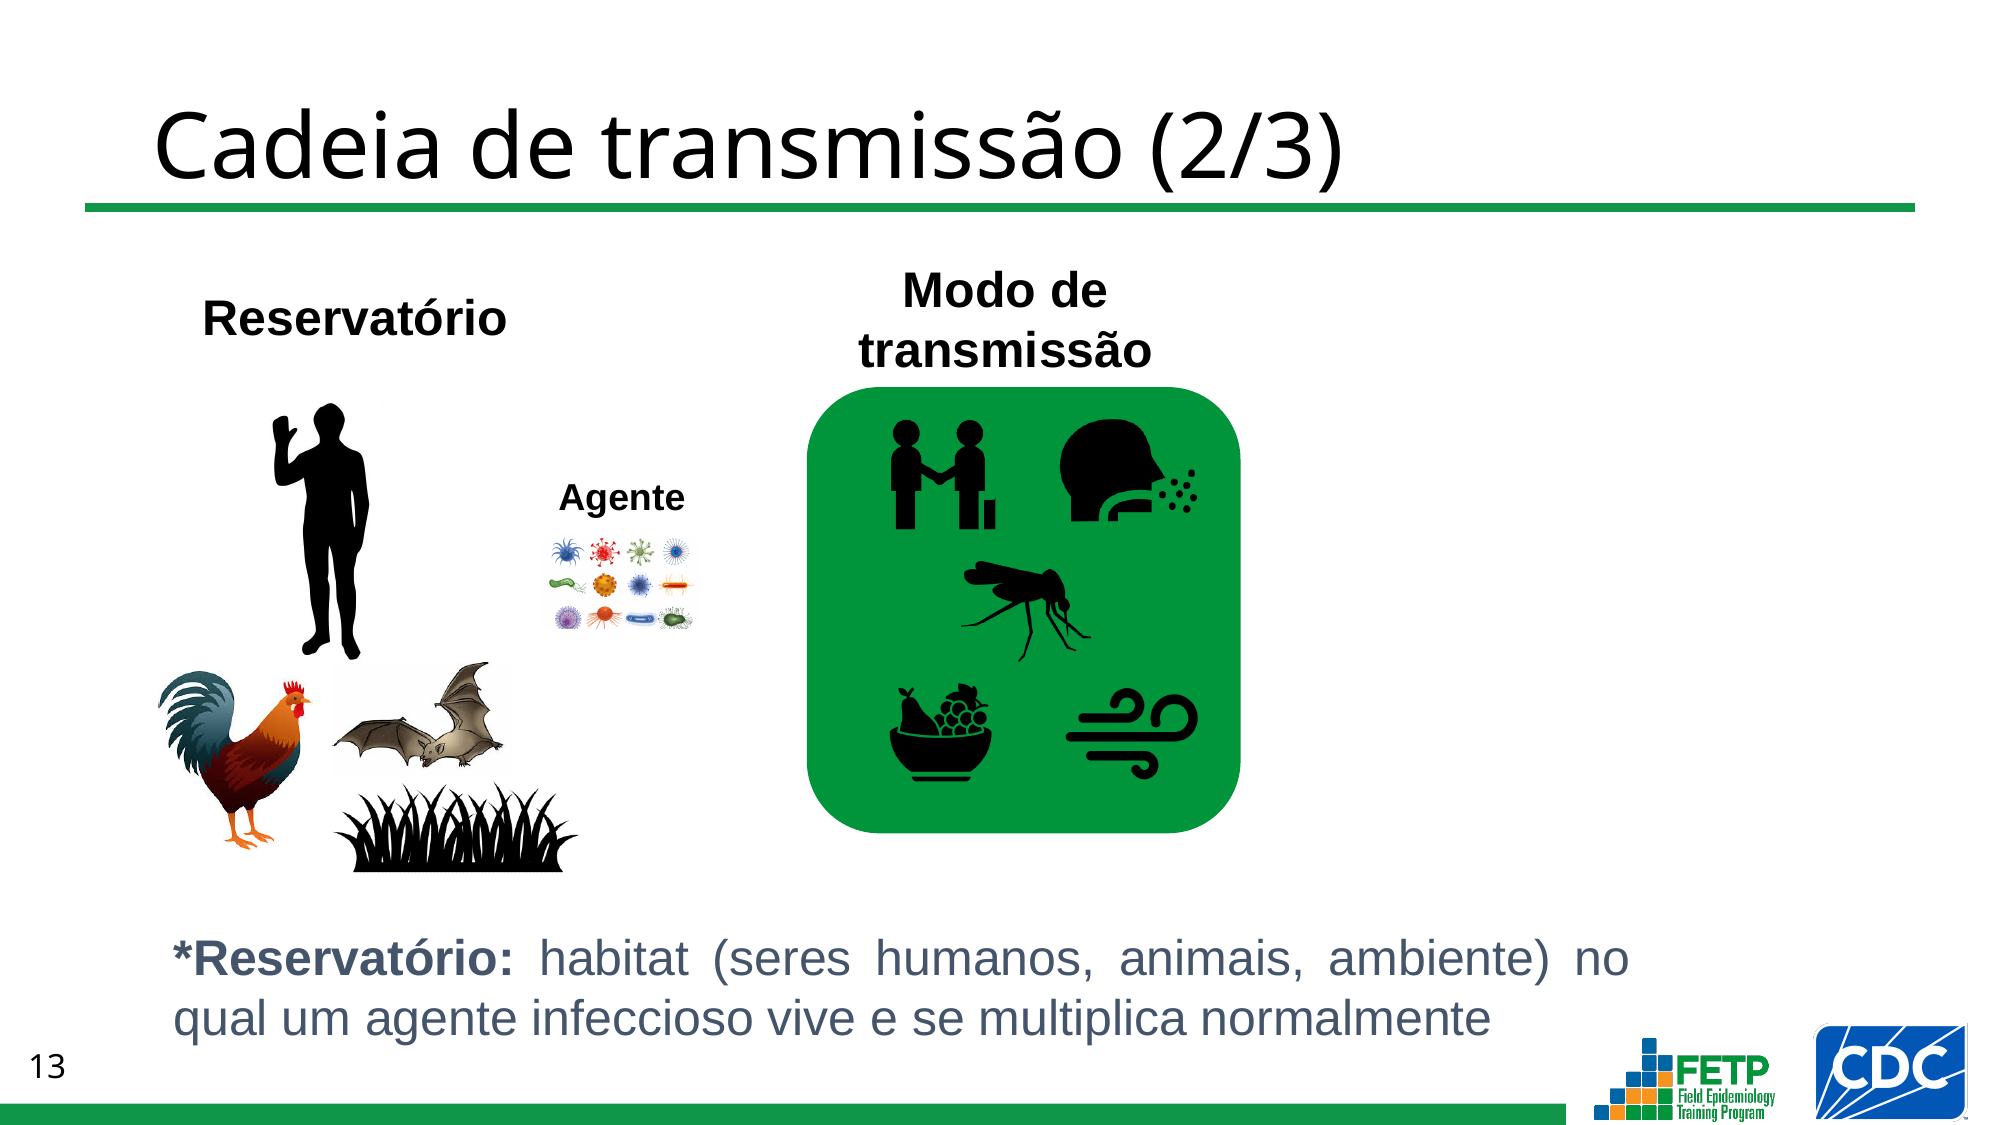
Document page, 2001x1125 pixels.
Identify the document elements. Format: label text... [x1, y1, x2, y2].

picture [1594, 1038, 1775, 1122]
picture [1813, 1023, 1968, 1122]
text_box *Reservatório: habitat (seres humanos, animais, ambiente) no qual um agente infeccioso vive e se multiplica normalmente [158, 917, 1646, 1053]
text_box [884, 394, 1207, 809]
text_box Reservatório [180, 277, 531, 353]
picture [323, 662, 586, 881]
text_box Agente [528, 465, 716, 526]
picture [158, 671, 313, 850]
text_box [287, 139, 1688, 1110]
text_box [806, 387, 1241, 834]
picture [266, 402, 384, 661]
picture [877, 407, 996, 538]
text_box Modo de transmissão [818, 249, 1194, 385]
title Cadeia de transmissão (2/3) [137, 75, 1863, 207]
picture [542, 538, 701, 629]
